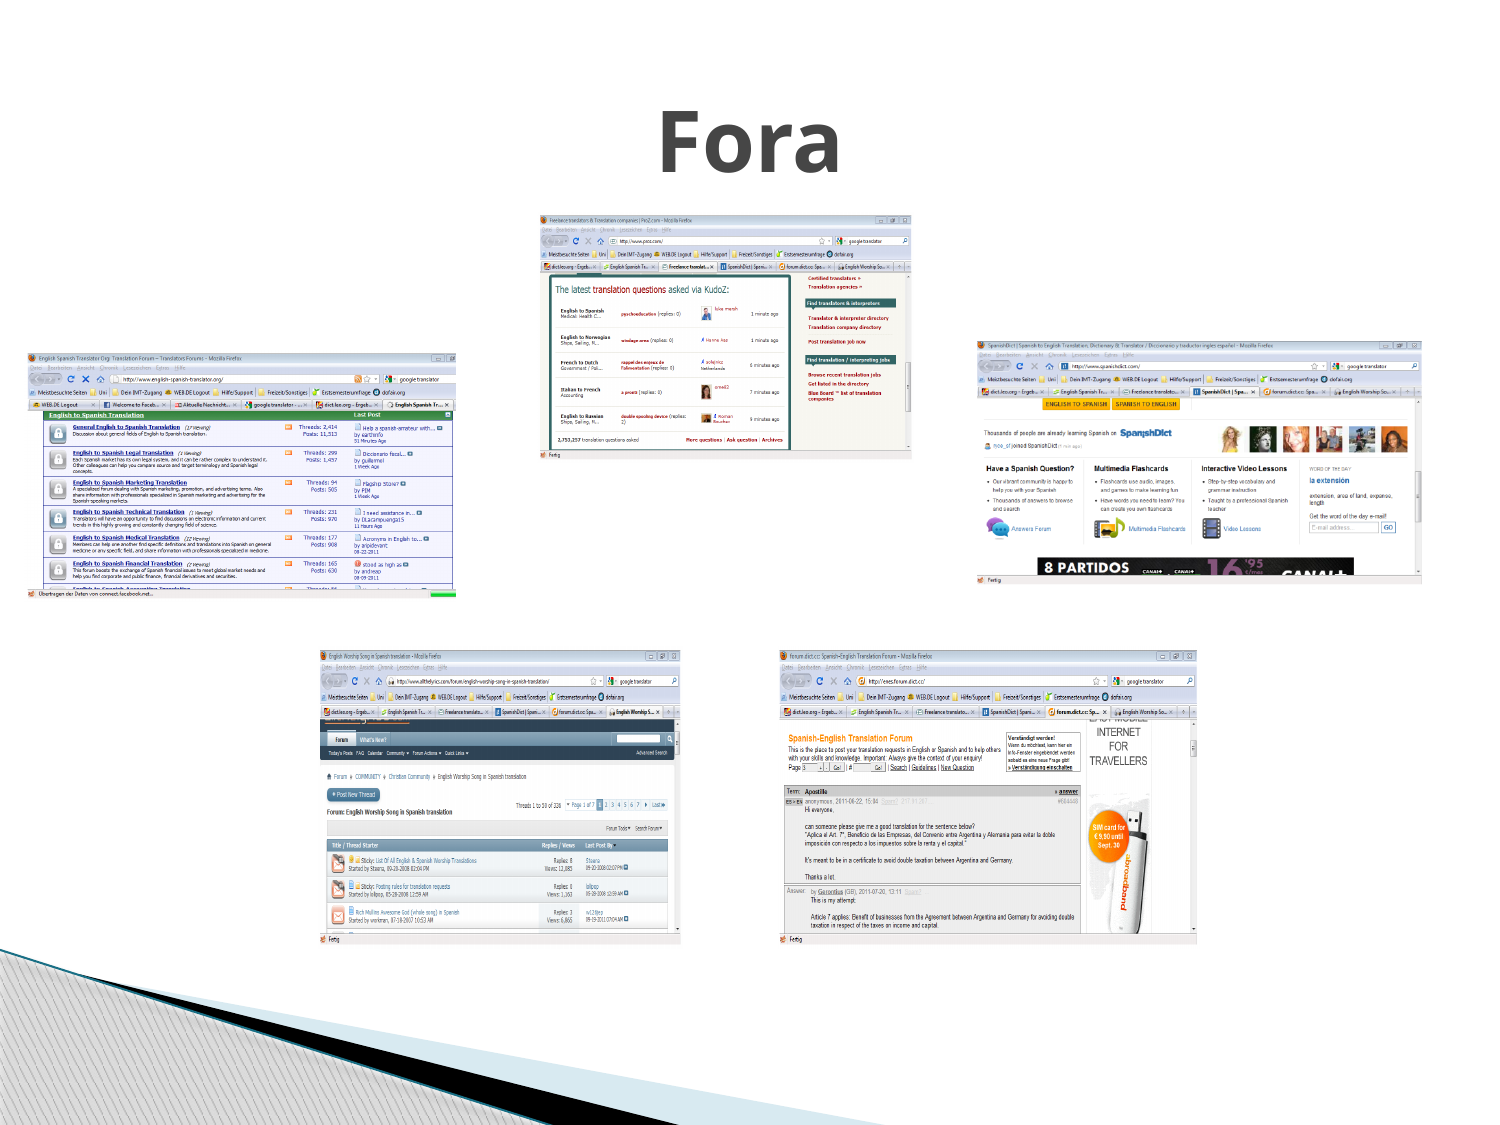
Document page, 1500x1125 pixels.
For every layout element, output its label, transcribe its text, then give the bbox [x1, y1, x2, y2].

picture [537, 212, 914, 463]
picture [776, 645, 1200, 950]
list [2, 350, 457, 602]
picture [316, 645, 683, 950]
title Fora [75, 45, 1425, 233]
picture [973, 337, 1426, 588]
